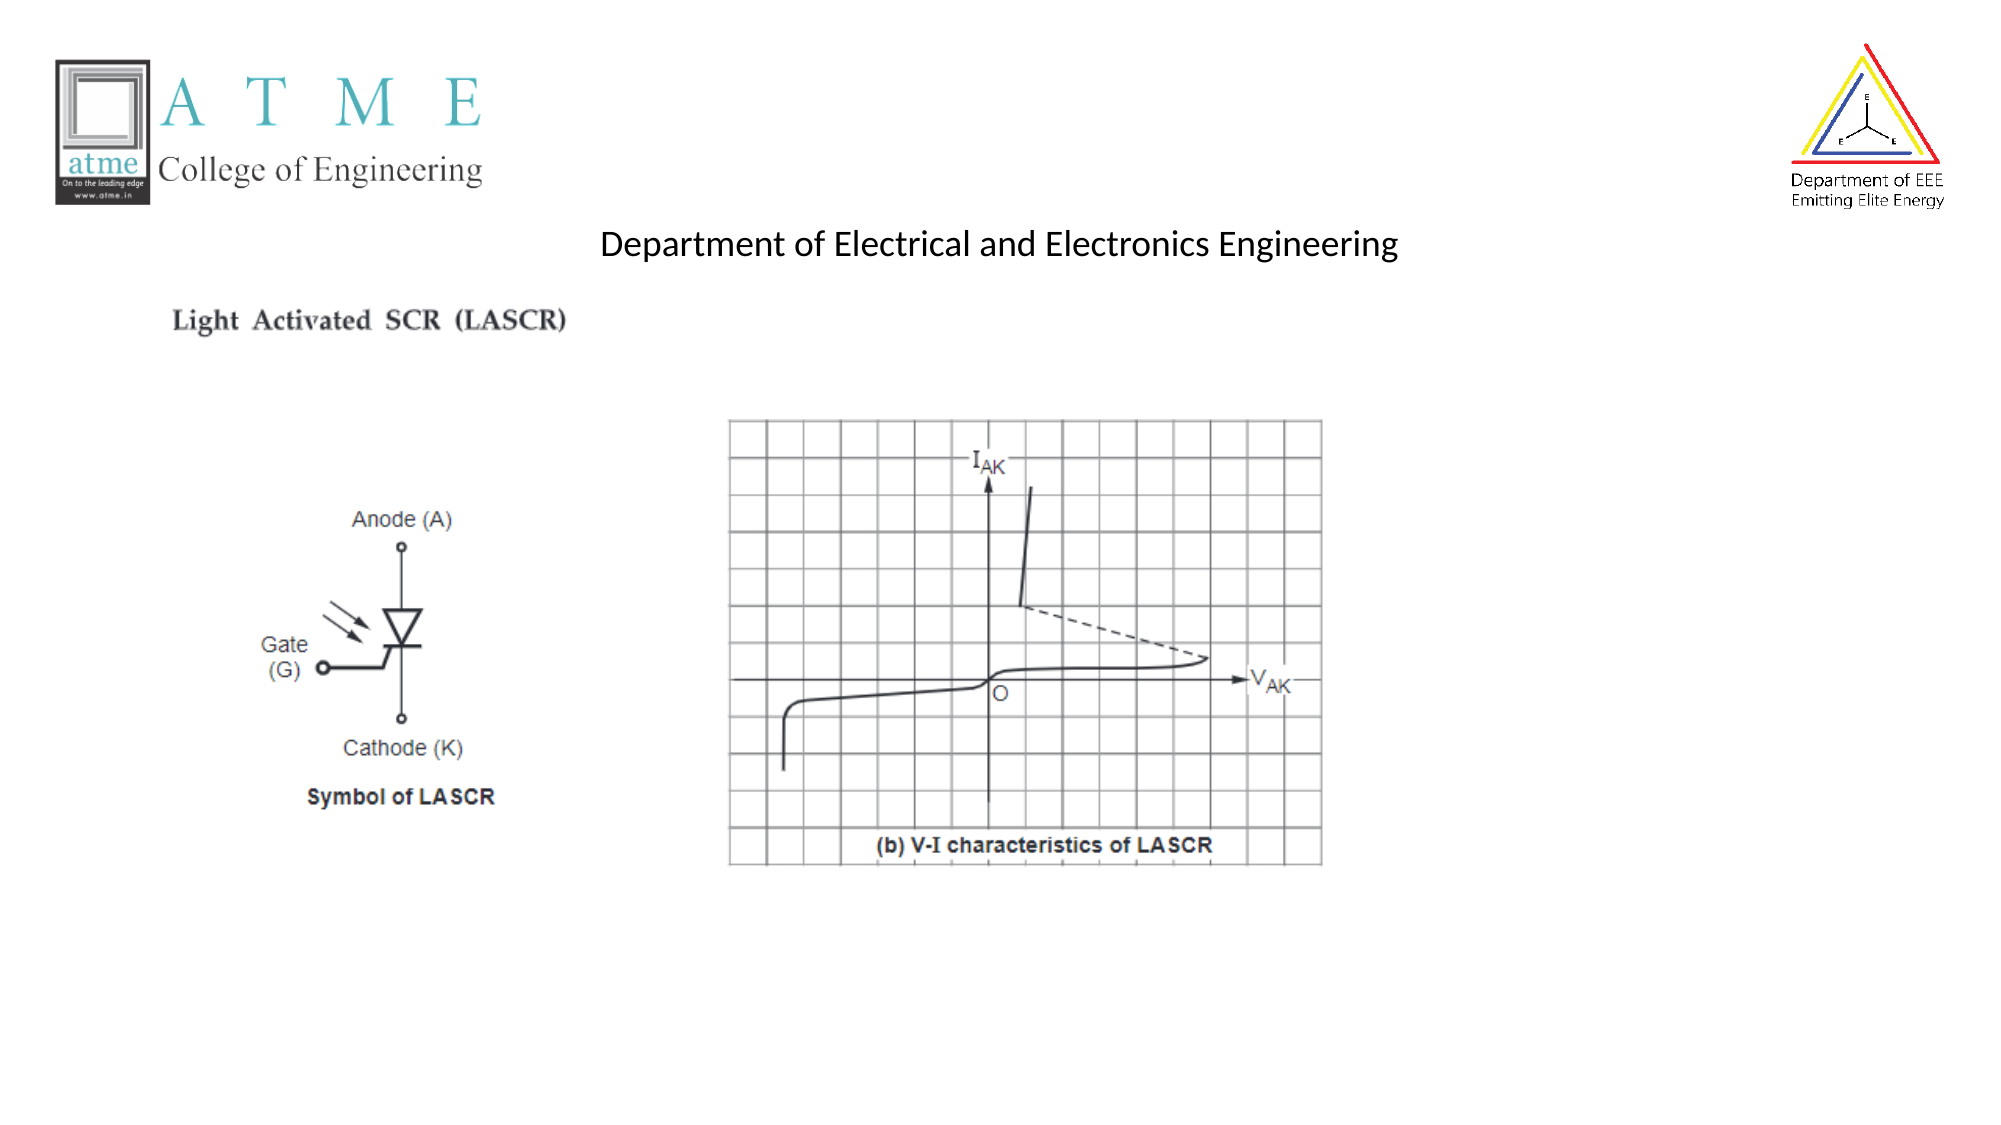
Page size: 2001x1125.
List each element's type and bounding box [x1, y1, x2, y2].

picture [159, 295, 573, 340]
picture [1783, 37, 1948, 212]
picture [204, 441, 528, 821]
picture [49, 51, 488, 212]
picture [717, 407, 1329, 878]
